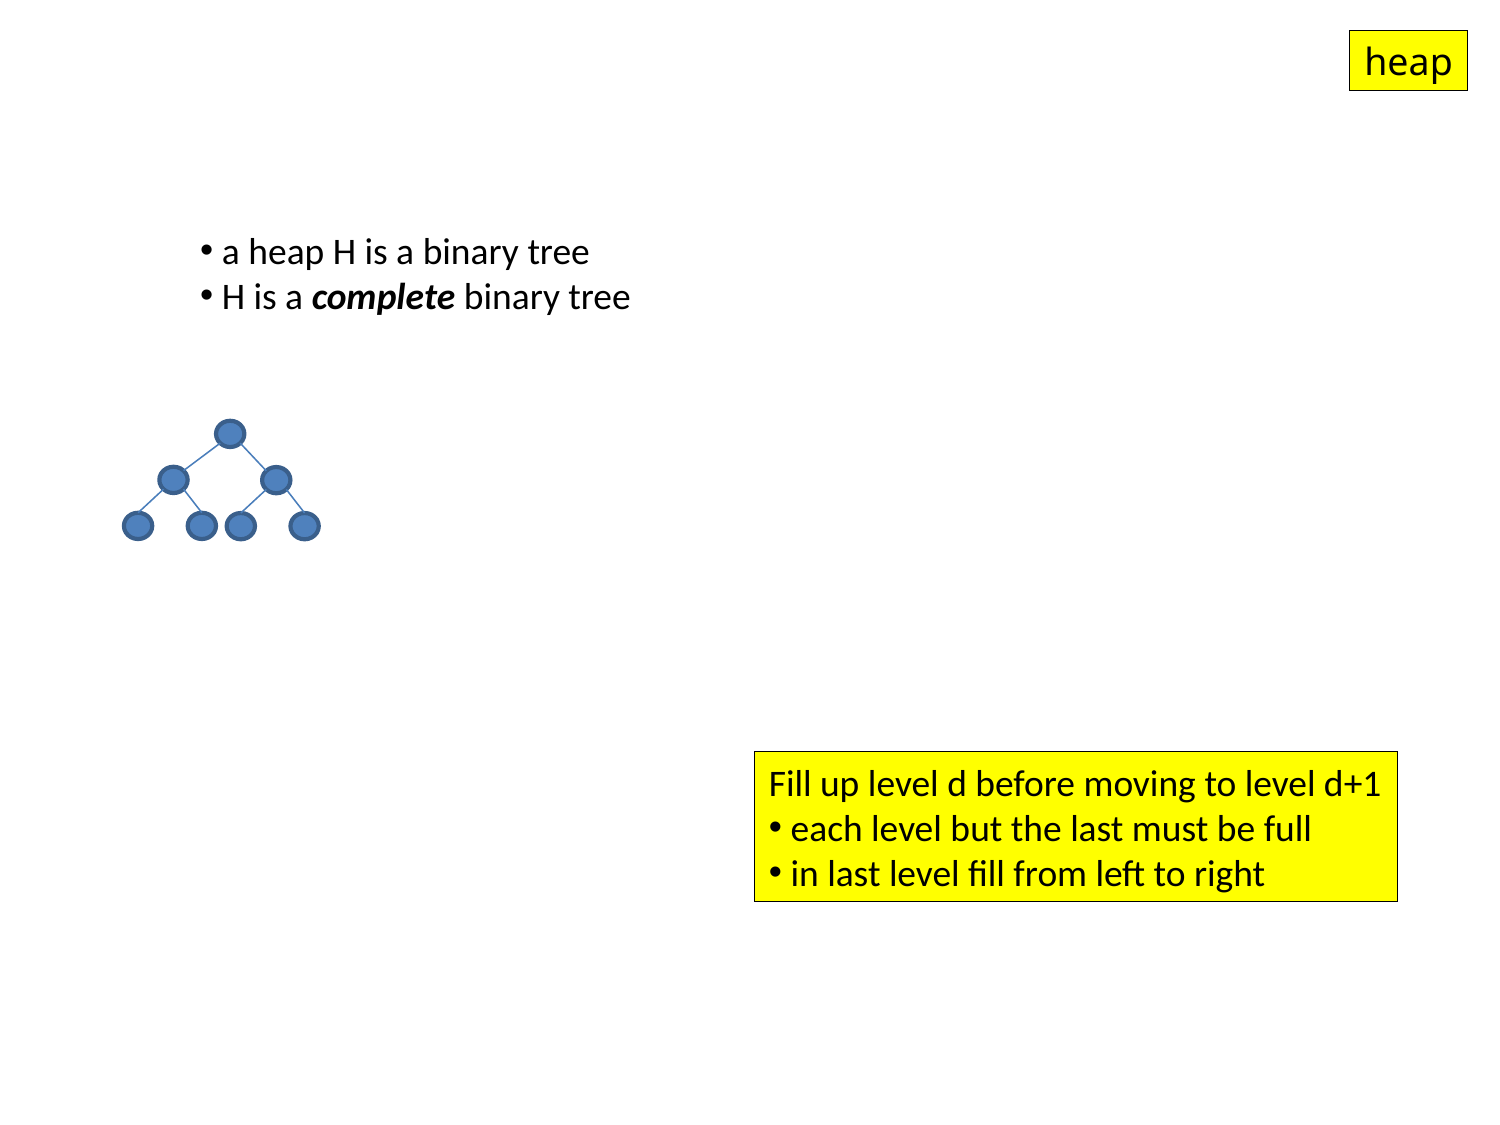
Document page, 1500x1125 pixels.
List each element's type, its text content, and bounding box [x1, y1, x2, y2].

text_box heap [1349, 30, 1468, 91]
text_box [123, 420, 319, 540]
text_box a heap H is a binary tree H is a complete binary tree [185, 219, 647, 325]
text_box Fill up level d before moving to level d+1 each level but the last must be full in last level fill from left to right [754, 751, 1398, 902]
